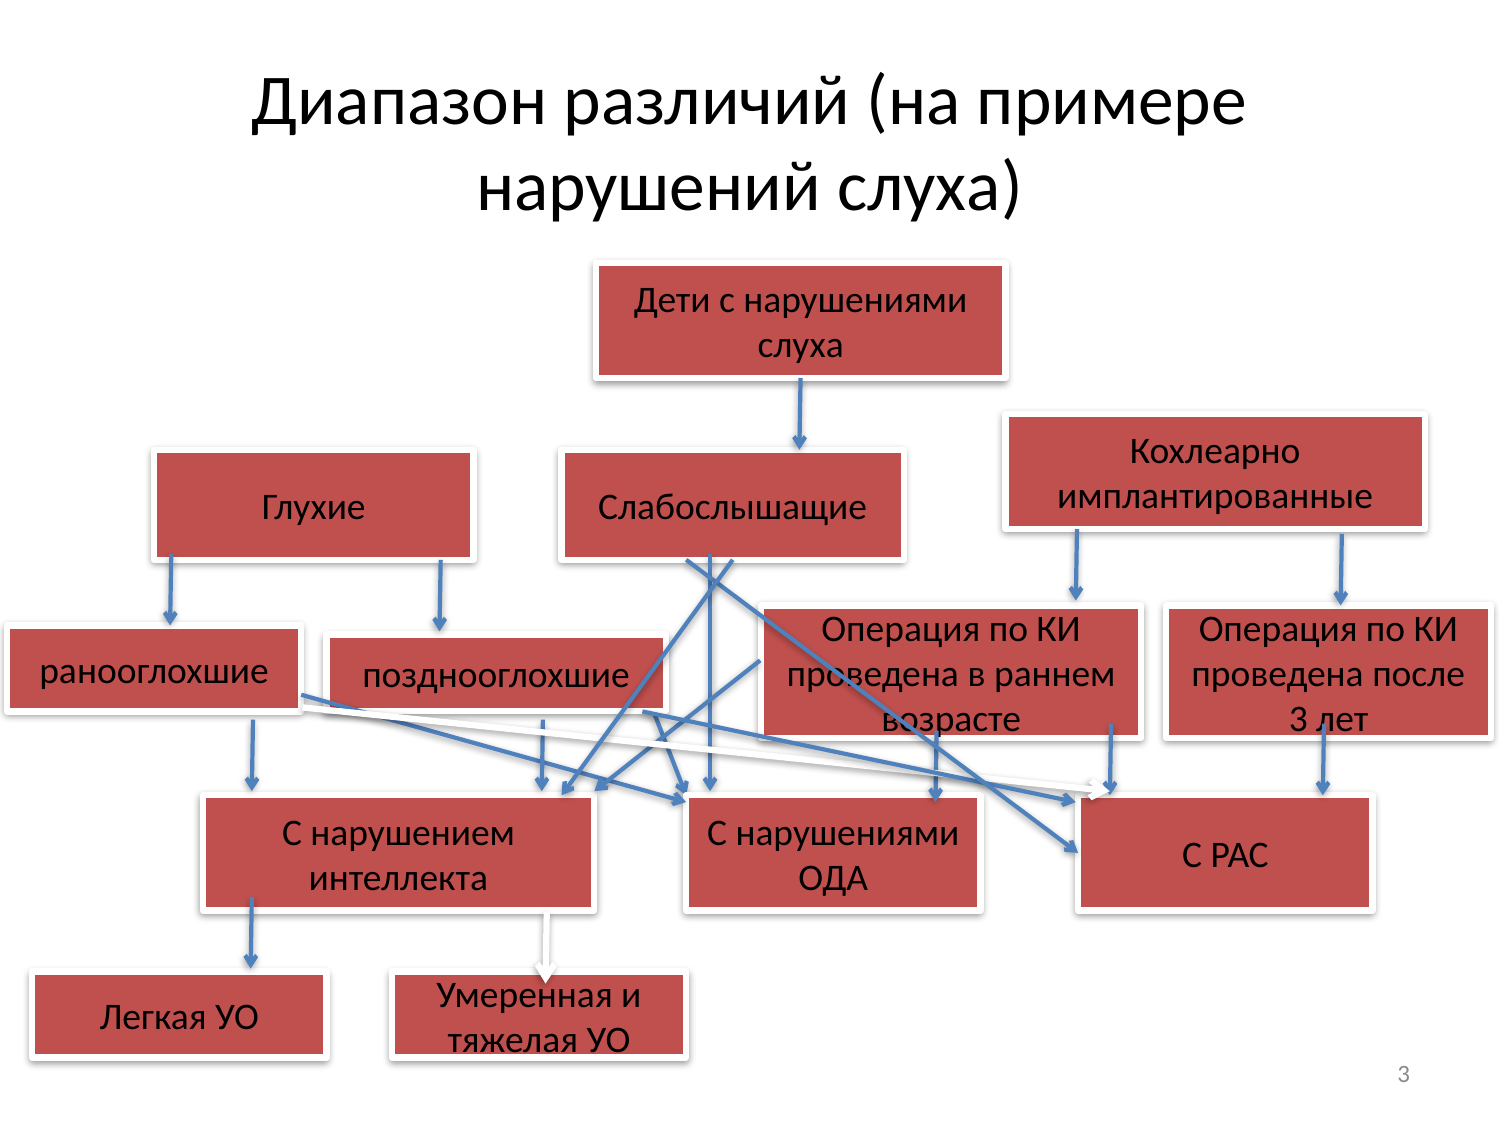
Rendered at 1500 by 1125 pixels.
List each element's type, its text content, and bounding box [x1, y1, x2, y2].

title Диапазон различий (на примере нарушений слуха) [75, 45, 1425, 233]
slide_number 3 [1074, 1066, 1425, 1103]
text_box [561, 559, 733, 796]
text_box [6, 262, 1492, 1058]
